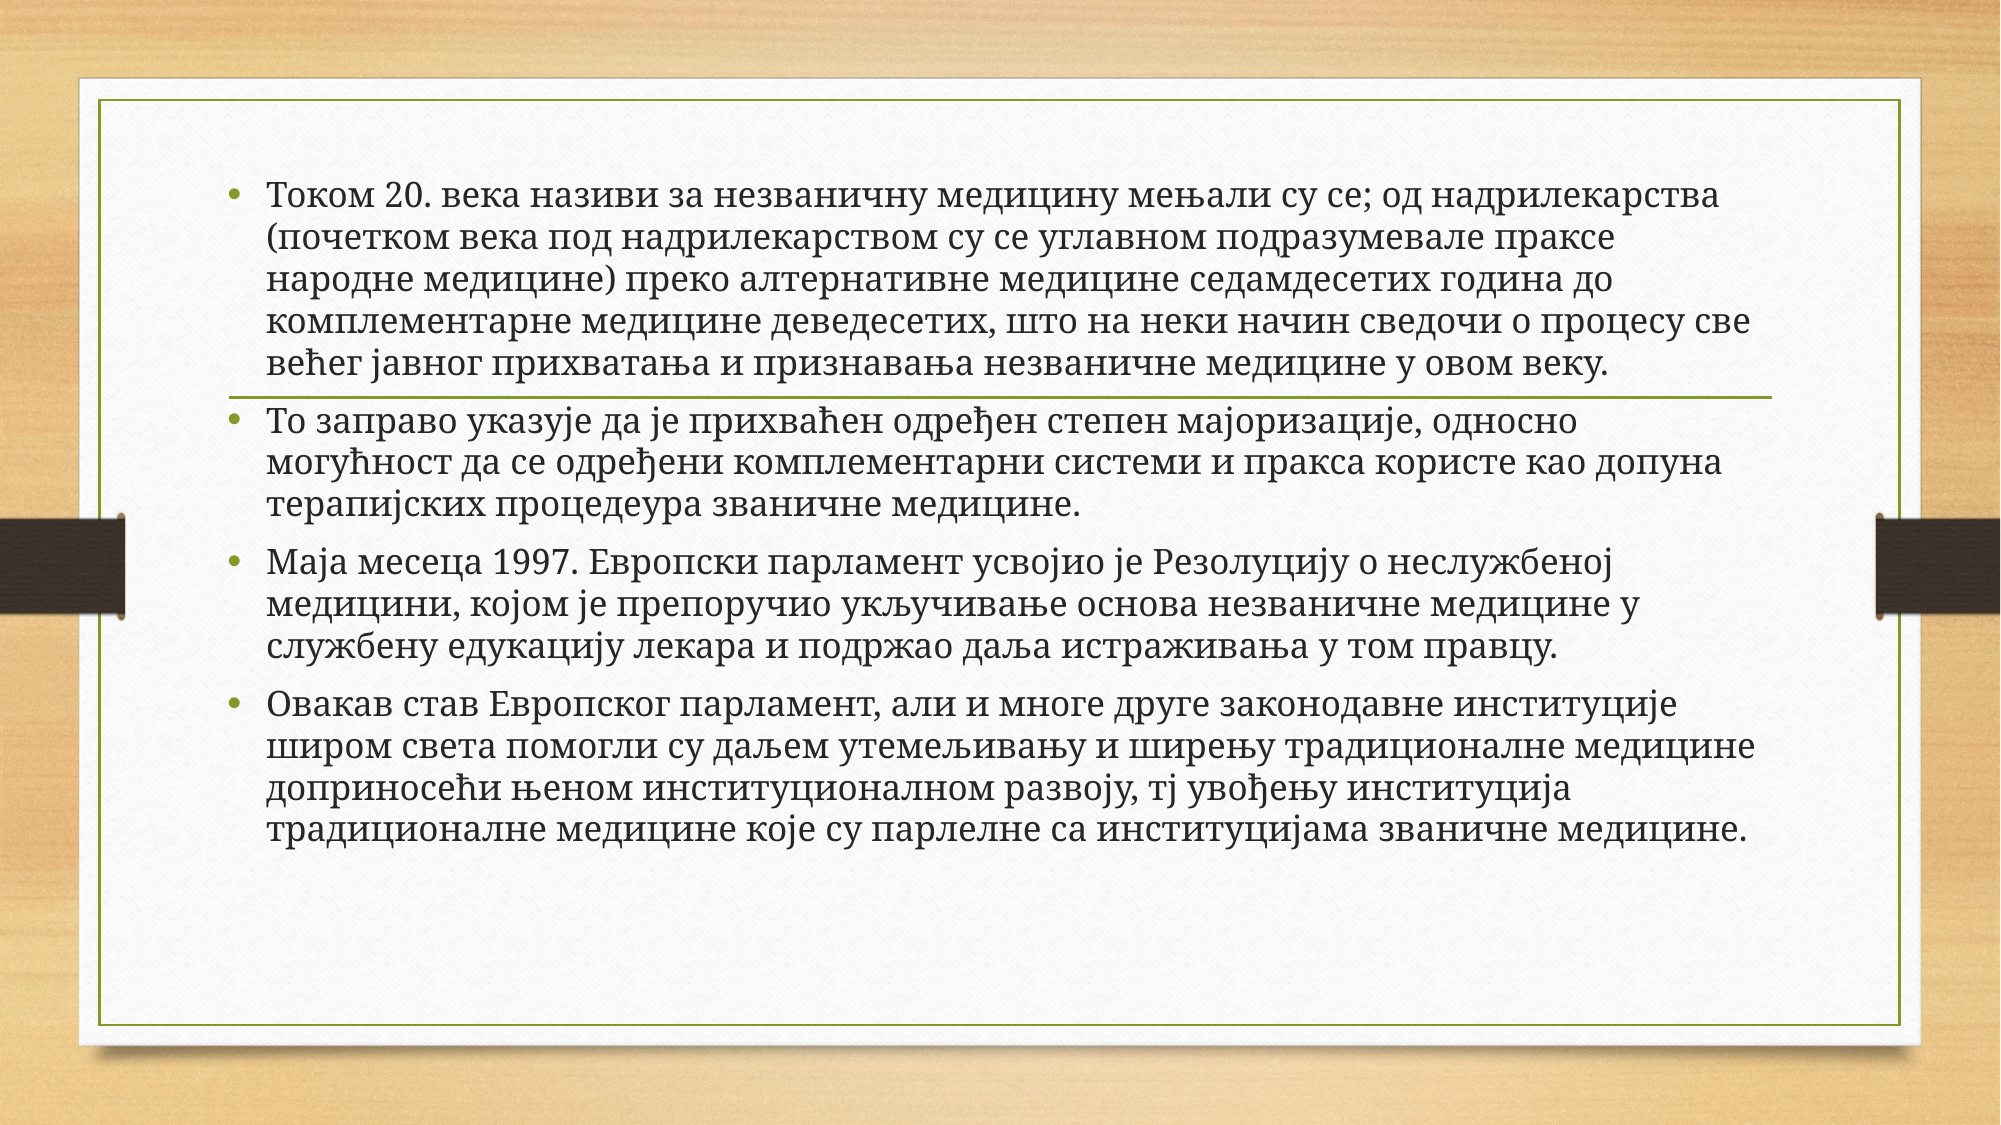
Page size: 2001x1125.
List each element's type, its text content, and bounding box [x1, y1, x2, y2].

picture [0, 0, 2001, 1125]
list Током 20. века називи за незваничну медицину мењали су се; од надрилекарства (почетком века под надрилекарством су се углавном подразумевале праксе народне медицине) преко алтернативне медицине седамдесетих година до комплементарне медицине деведесетих, што на неки начин сведочи о процесу све већег јавног прихватања и признавања незваничне медицине у овом веку. То заправо указује да је прихваћен одређен степен мајоризације, односно могућност да се одређени комплементарни системи и пракса користе као допуна терапијских процедеура званичне медицине. Маја месеца 1997. Европски парламент усвојио је Резолуцију о неслужбеној медицини, којом је препоручио укључивање основа незваничне медицине у службену едукацију лекара и подржао даља истраживања у том правцу. Овакав став Европског парламент, али и многе друге законодавне институције широм света помогли су даљем утемељивању и ширењу традиционалне медицине доприносећи њеном институционалном развоју, тј увођењу институција традиционалне медицине које су парлелне са институцијама званичне медицине. [212, 165, 1788, 894]
